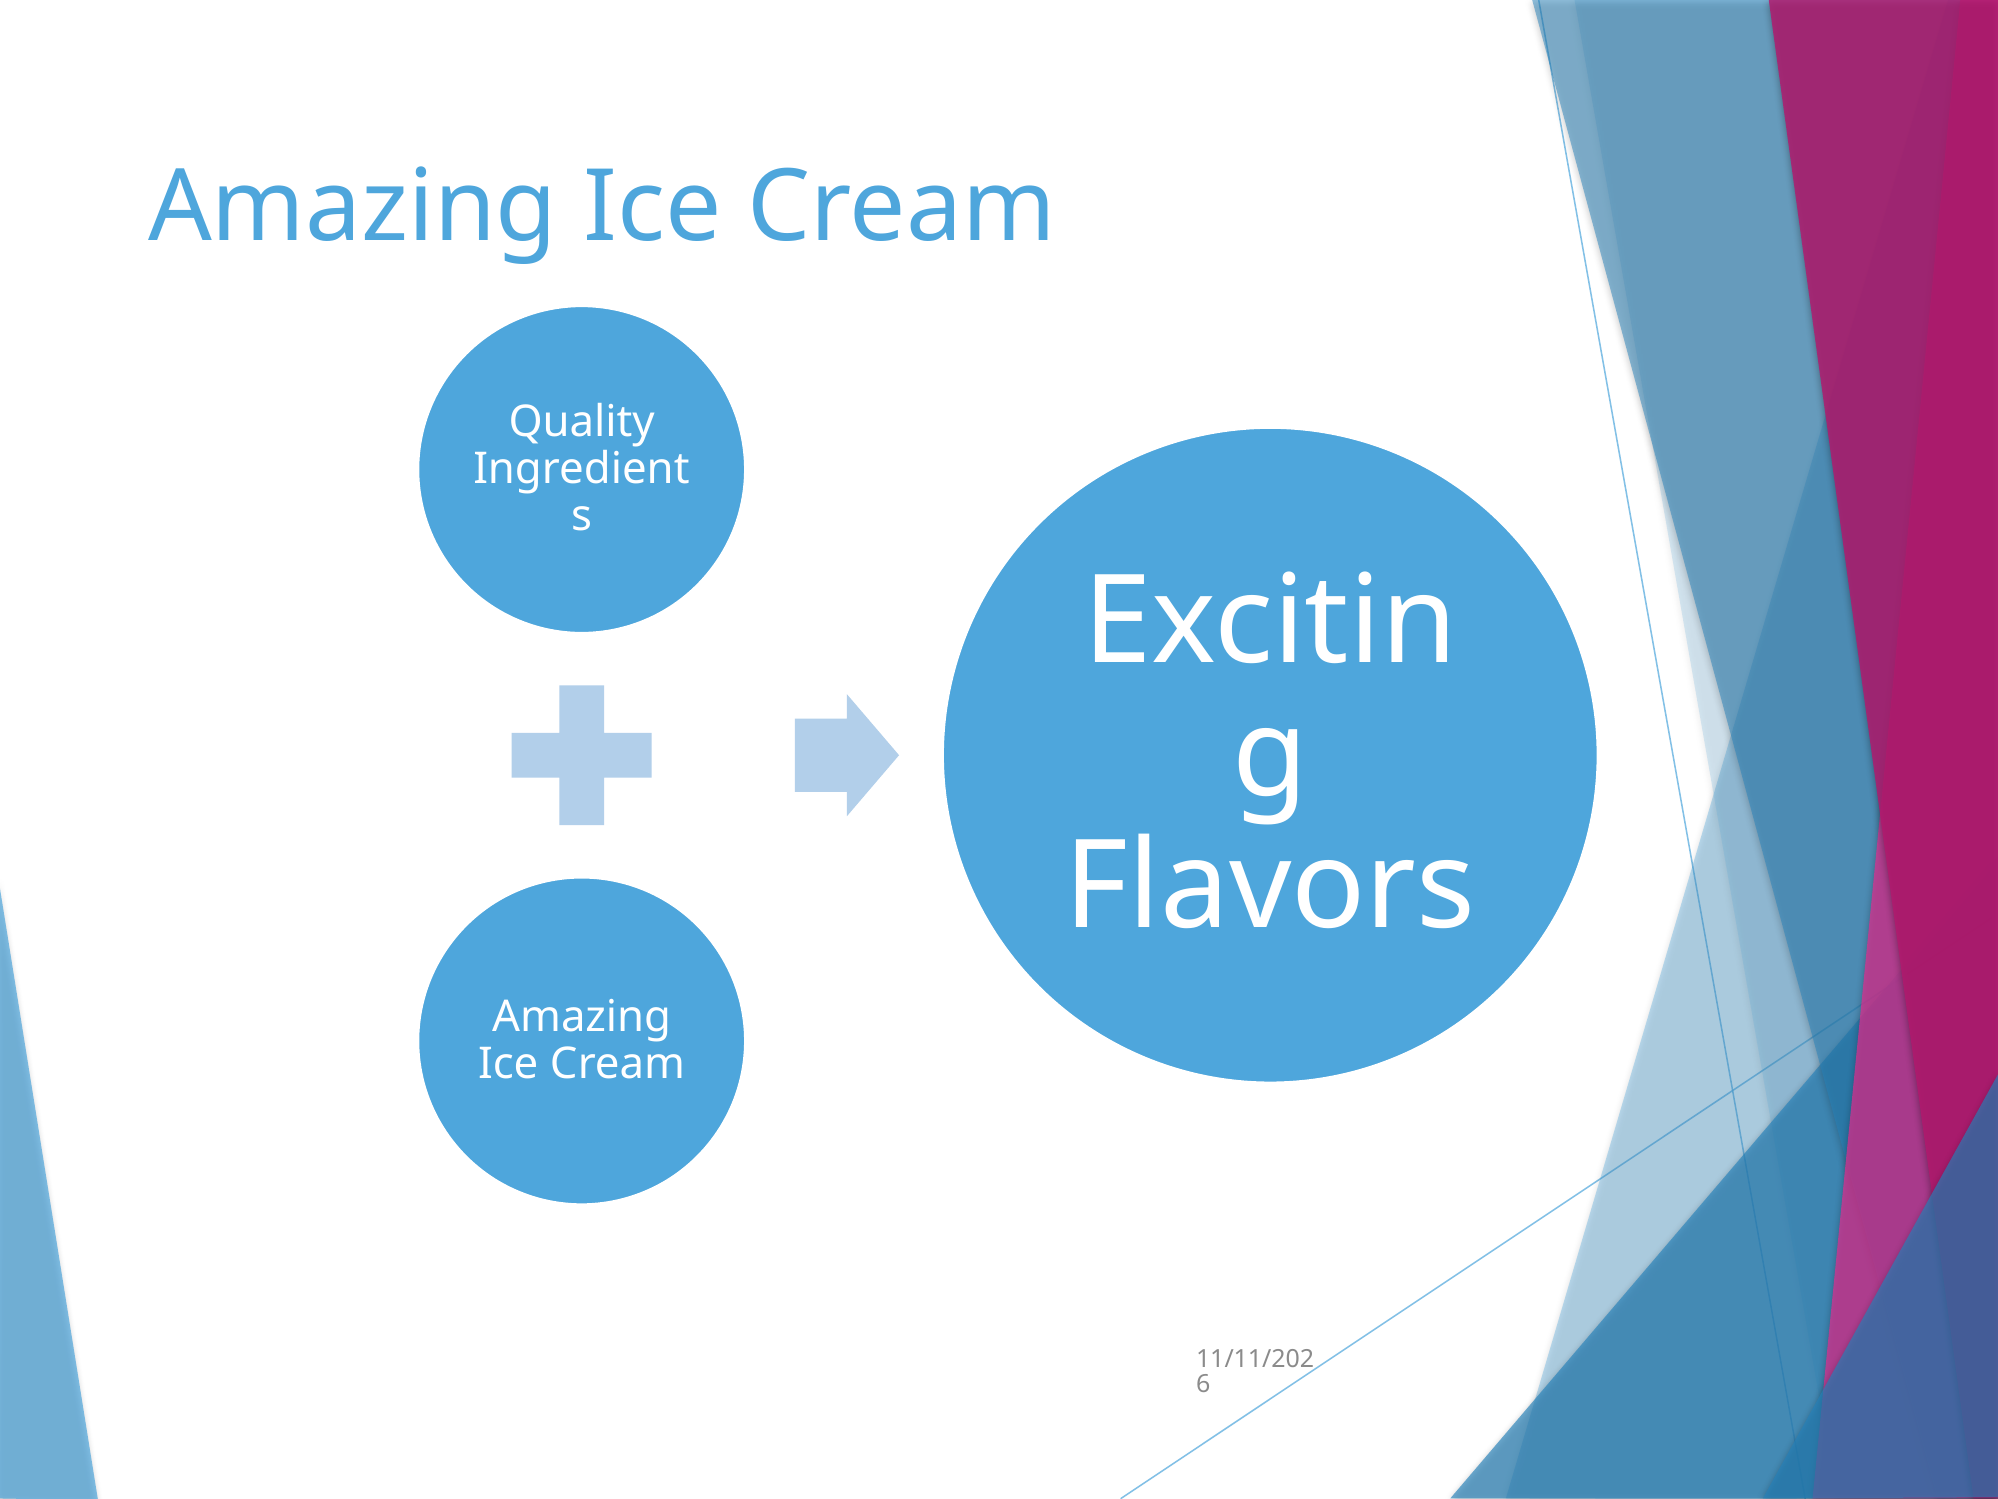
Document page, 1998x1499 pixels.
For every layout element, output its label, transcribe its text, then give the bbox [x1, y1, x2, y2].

title Amazing Ice Cream [133, 133, 1521, 422]
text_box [332, 304, 1684, 1206]
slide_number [1181, 1320, 1331, 1400]
